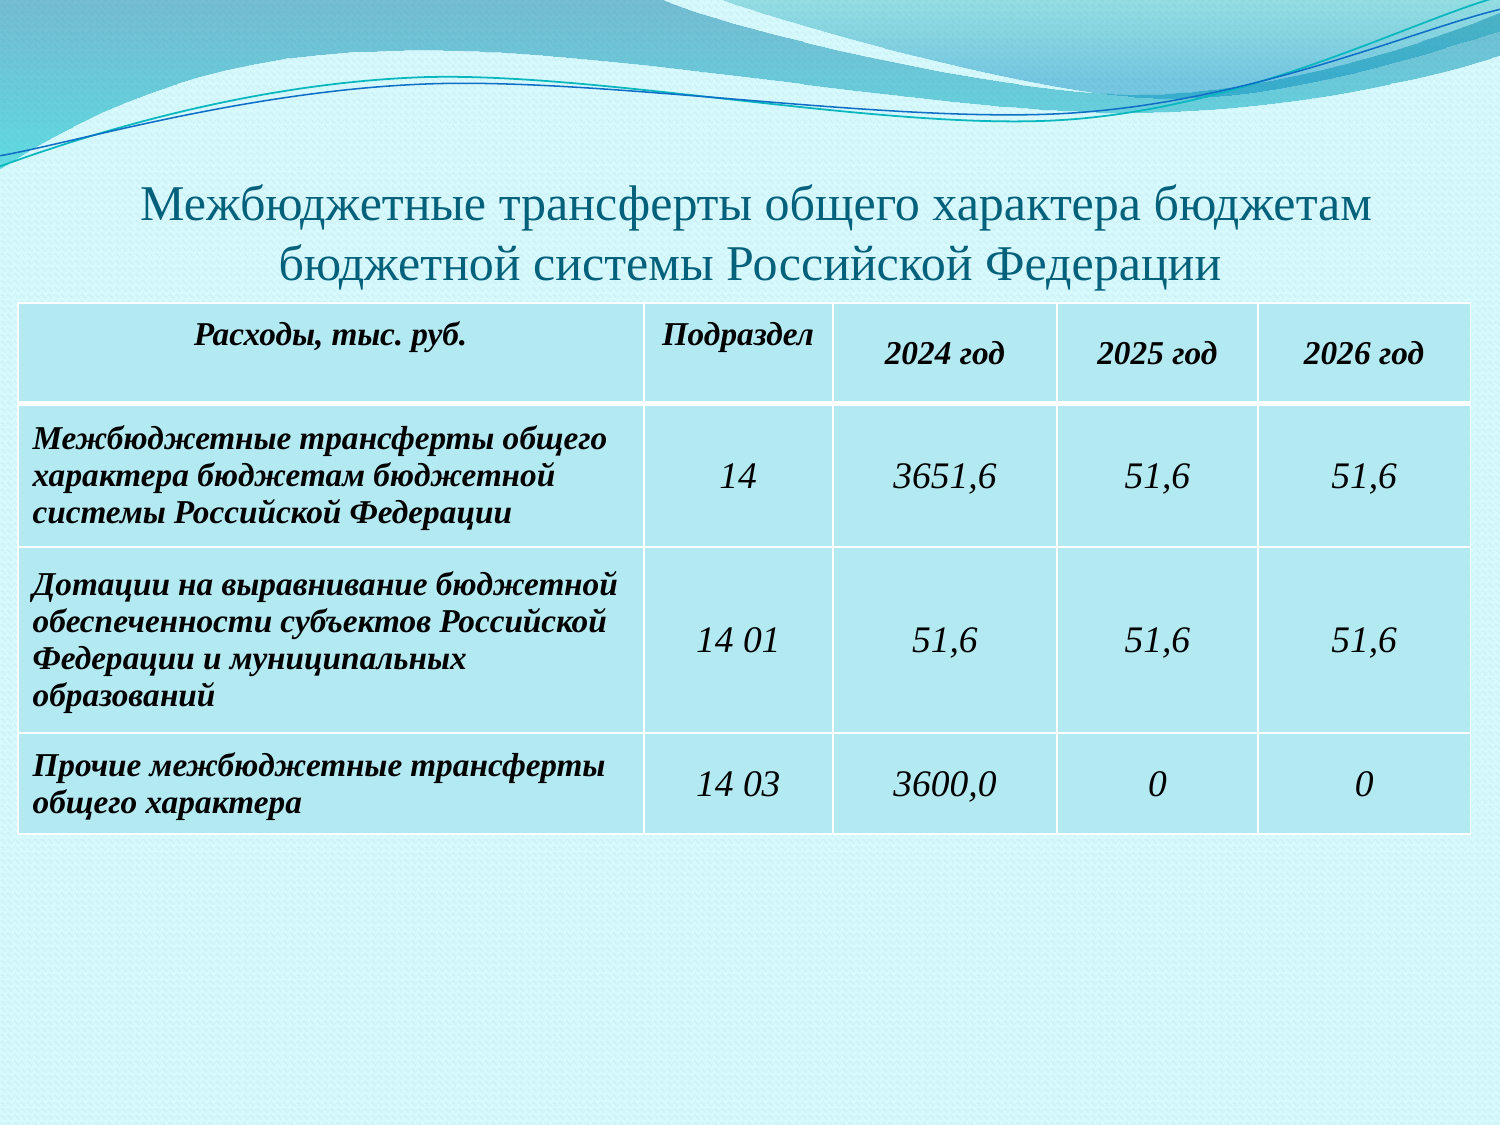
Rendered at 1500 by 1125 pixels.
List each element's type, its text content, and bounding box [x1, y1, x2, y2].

table_cell 51,6 [1259, 548, 1470, 732]
title Межбюджетные трансферты общего характера бюджетам бюджетной системы Российской Федерации [75, 115, 1425, 291]
table_cell 51,6 [834, 548, 1056, 732]
table_cell Дотации на выравнивание бюджетной обеспеченности субъектов Российской Федерации и муниципальных образований [19, 548, 643, 732]
table_cell Прочие межбюджетные трансферты общего характера [19, 734, 643, 833]
table_header 2026 год [1259, 304, 1470, 401]
table_cell 51,6 [1058, 548, 1257, 732]
table_cell 3651,6 [834, 406, 1056, 546]
table_header Подраздел [645, 304, 832, 401]
table_header Расходы, тыс. руб. [19, 304, 643, 401]
table_header 2025 год [1058, 304, 1257, 401]
table_cell 14 [645, 406, 832, 546]
table_cell 3600,0 [834, 734, 1056, 833]
table_header 2024 год [834, 304, 1056, 401]
table_cell 14 03 [645, 734, 832, 833]
table_cell 14 01 [645, 548, 832, 732]
table_cell Межбюджетные трансферты общего характера бюджетам бюджетной системы Российской Федерации [19, 406, 643, 546]
table_cell 51,6 [1259, 406, 1470, 546]
table_cell 51,6 [1058, 406, 1257, 546]
table_cell 0 [1058, 734, 1257, 833]
table_cell 0 [1259, 734, 1470, 833]
